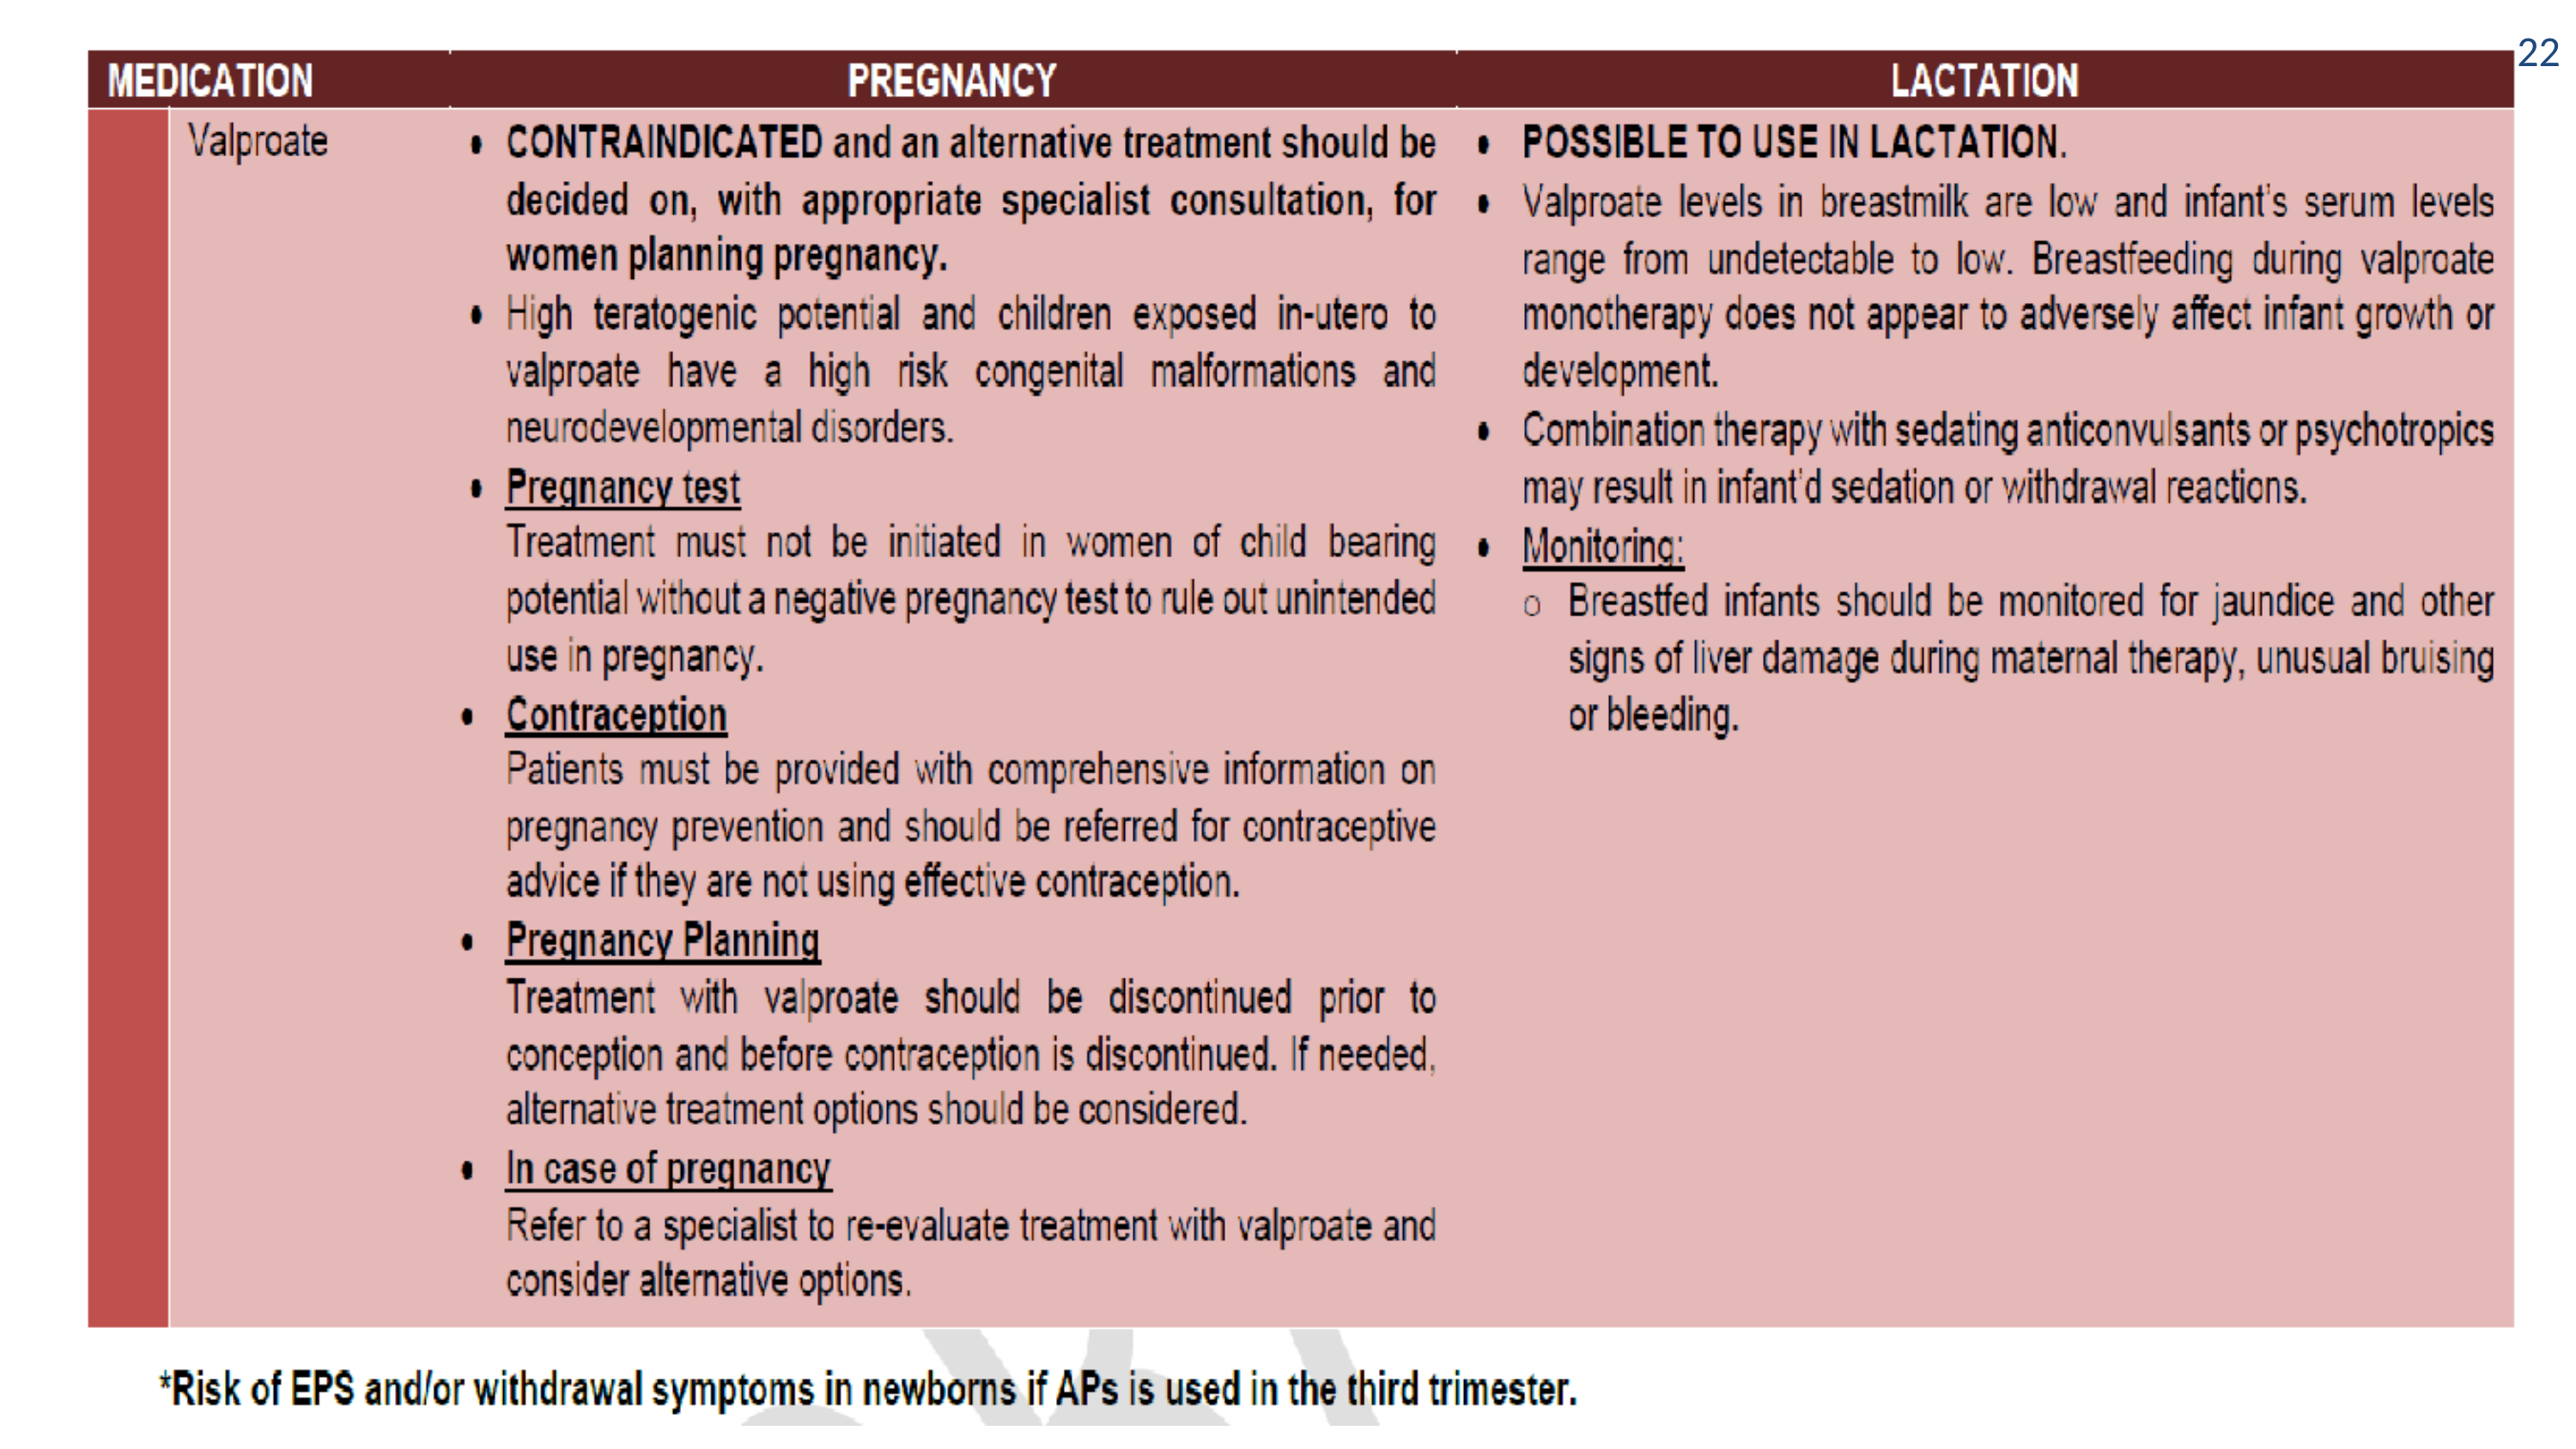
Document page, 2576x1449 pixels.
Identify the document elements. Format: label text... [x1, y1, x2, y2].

picture [70, 0, 2544, 1426]
slide_number 22 [2547, 0, 2561, 100]
